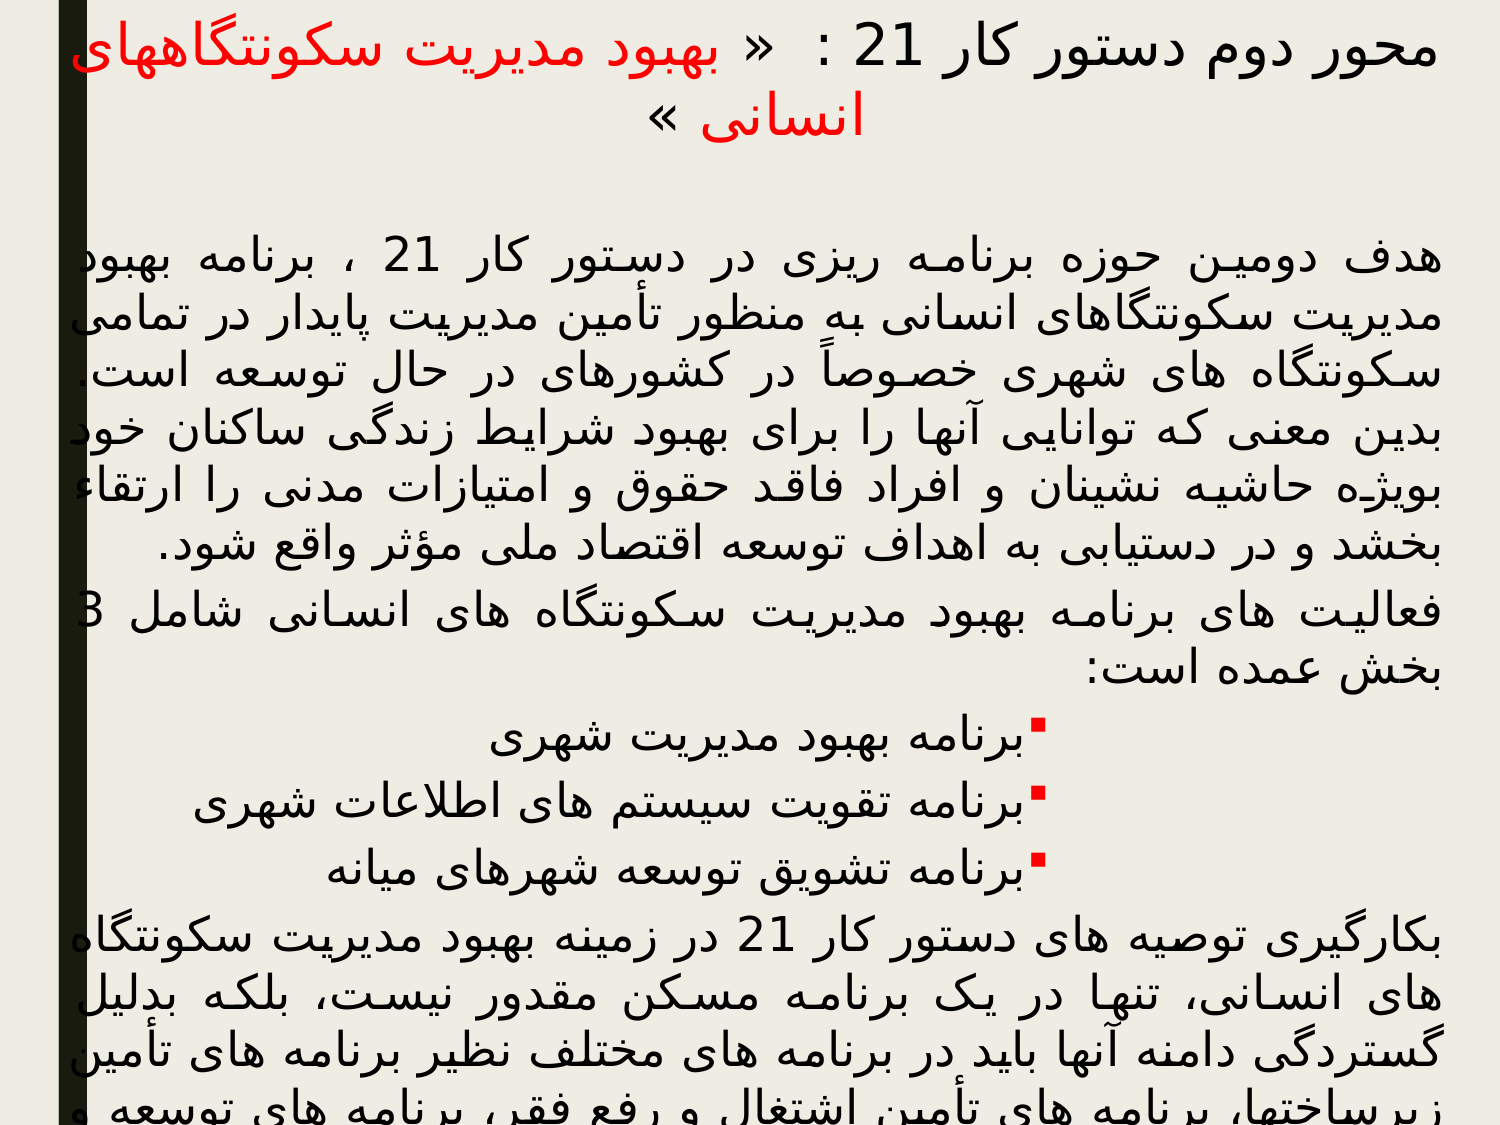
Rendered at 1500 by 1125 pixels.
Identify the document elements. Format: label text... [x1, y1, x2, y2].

text_box محور دوم دستور کار 21 : « بهبود مدیریت سکونتگاههای انسانی » هدف دومین حوزه برنامه ریزی در دستور کار 21 ، برنامه بهبود مدیریت سکونتگاهای انسانی به منظور تأمین مدیریت پایدار در تمامی سکونتگاه های شهری خصوصاً در کشورهای در حال توسعه است. بدین معنی که توانایی آنها را برای بهبود شرایط زندگی ساکنان خود بویژه حاشیه نشینان و افراد فاقد حقوق و امتیازات مدنی را ارتقاء بخشد و در دستیابی به اهداف توسعه اقتصاد ملی مؤثر واقع شود. فعالیت های برنامه بهبود مدیریت سکونتگاه های انسانی شامل 3 بخش عمده است: برنامه بهبود مدیریت شهری برنامه تقویت سیستم های اطلاعات شهری برنامه تشویق توسعه شهرهای میانه بکارگیری توصیه های دستور کار 21 در زمینه بهبود مدیریت سکونتگاه های انسانی، تنها در یک برنامه مسکن مقدور نیست، بلکه بدلیل گستردگی دامنه آنها باید در برنامه های مختلف نظیر برنامه های تأمین زیرساختها، برنامه های تأمین اشتغال و رفع فقر، برنامه های توسعه و عمران شهری و منطقه ای و نیز برنامه های آمایشی مورد توجه قرار گیرند. بنابراین پیگیری این توصیه ها در برنامه دوم مسکن کشور بیهوده است و نمی توان برنامه دوم مسکن را از این جهت مورد بررسی قرار داد. [53, 0, 1459, 1125]
